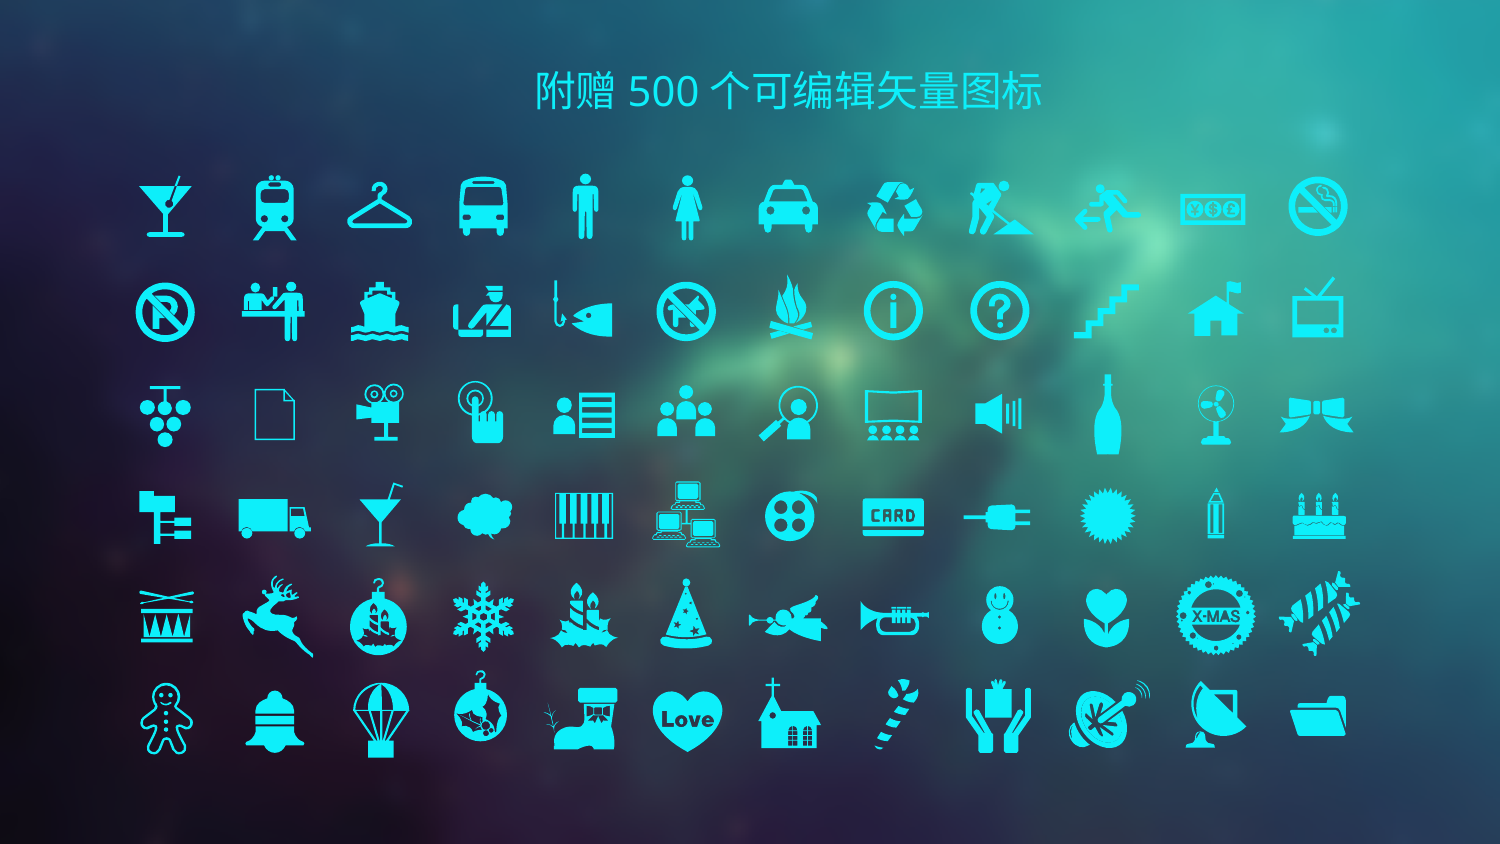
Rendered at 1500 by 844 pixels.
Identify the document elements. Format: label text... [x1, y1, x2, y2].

text_box 附赠500个可编辑矢量图标 [456, 57, 1122, 123]
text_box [135, 173, 1362, 759]
picture [0, 0, 1500, 844]
